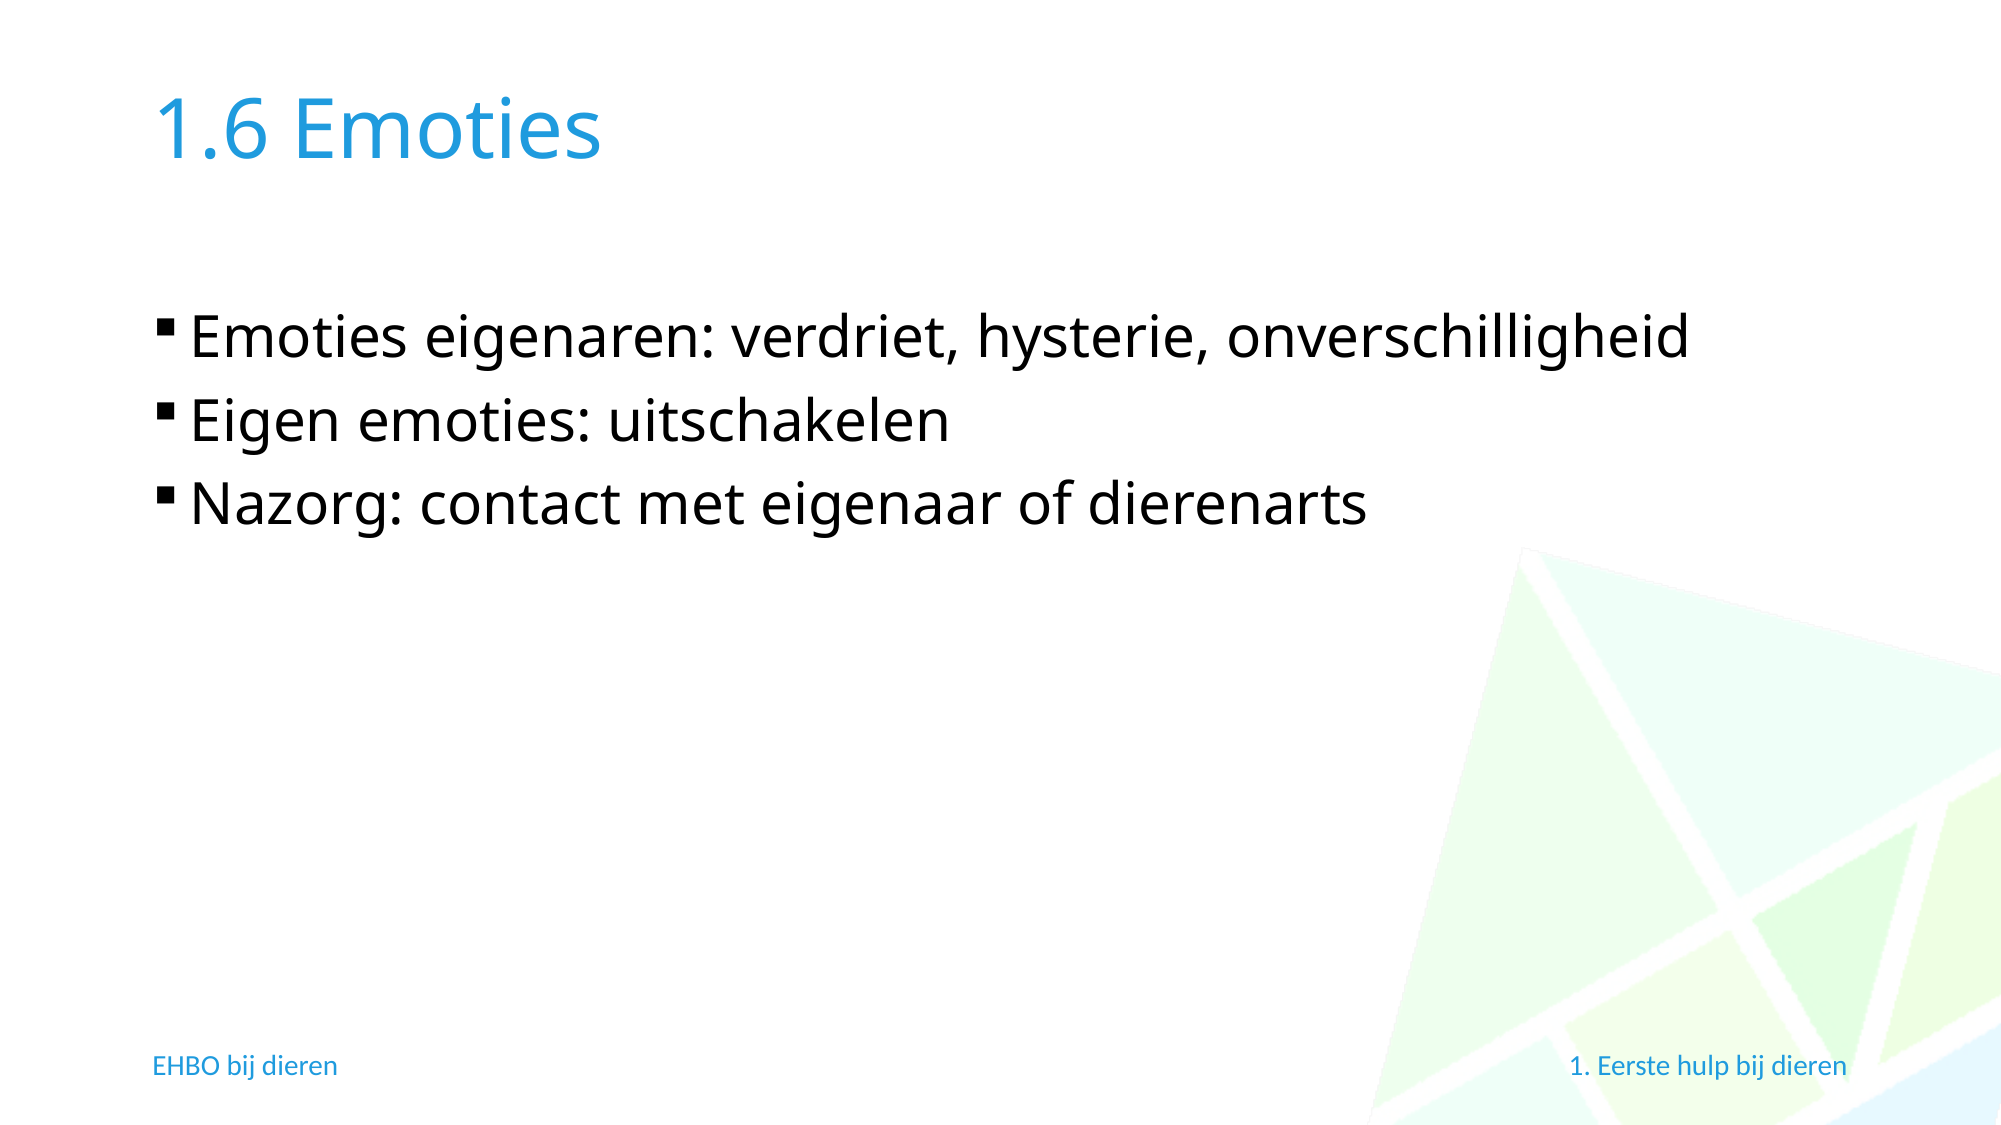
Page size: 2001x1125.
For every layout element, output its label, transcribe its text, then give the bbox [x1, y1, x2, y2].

list Emoties eigenaren: verdriet, hysterie, onverschilligheid Eigen emoties: uitschakelen Nazorg: contact met eigenaar of dierenarts [137, 299, 1863, 1014]
title 1.6 Emoties [137, 59, 1863, 205]
list EHBO bij dieren [137, 1042, 588, 1103]
list 1. Eerste hulp bij dieren [1412, 1042, 1863, 1103]
